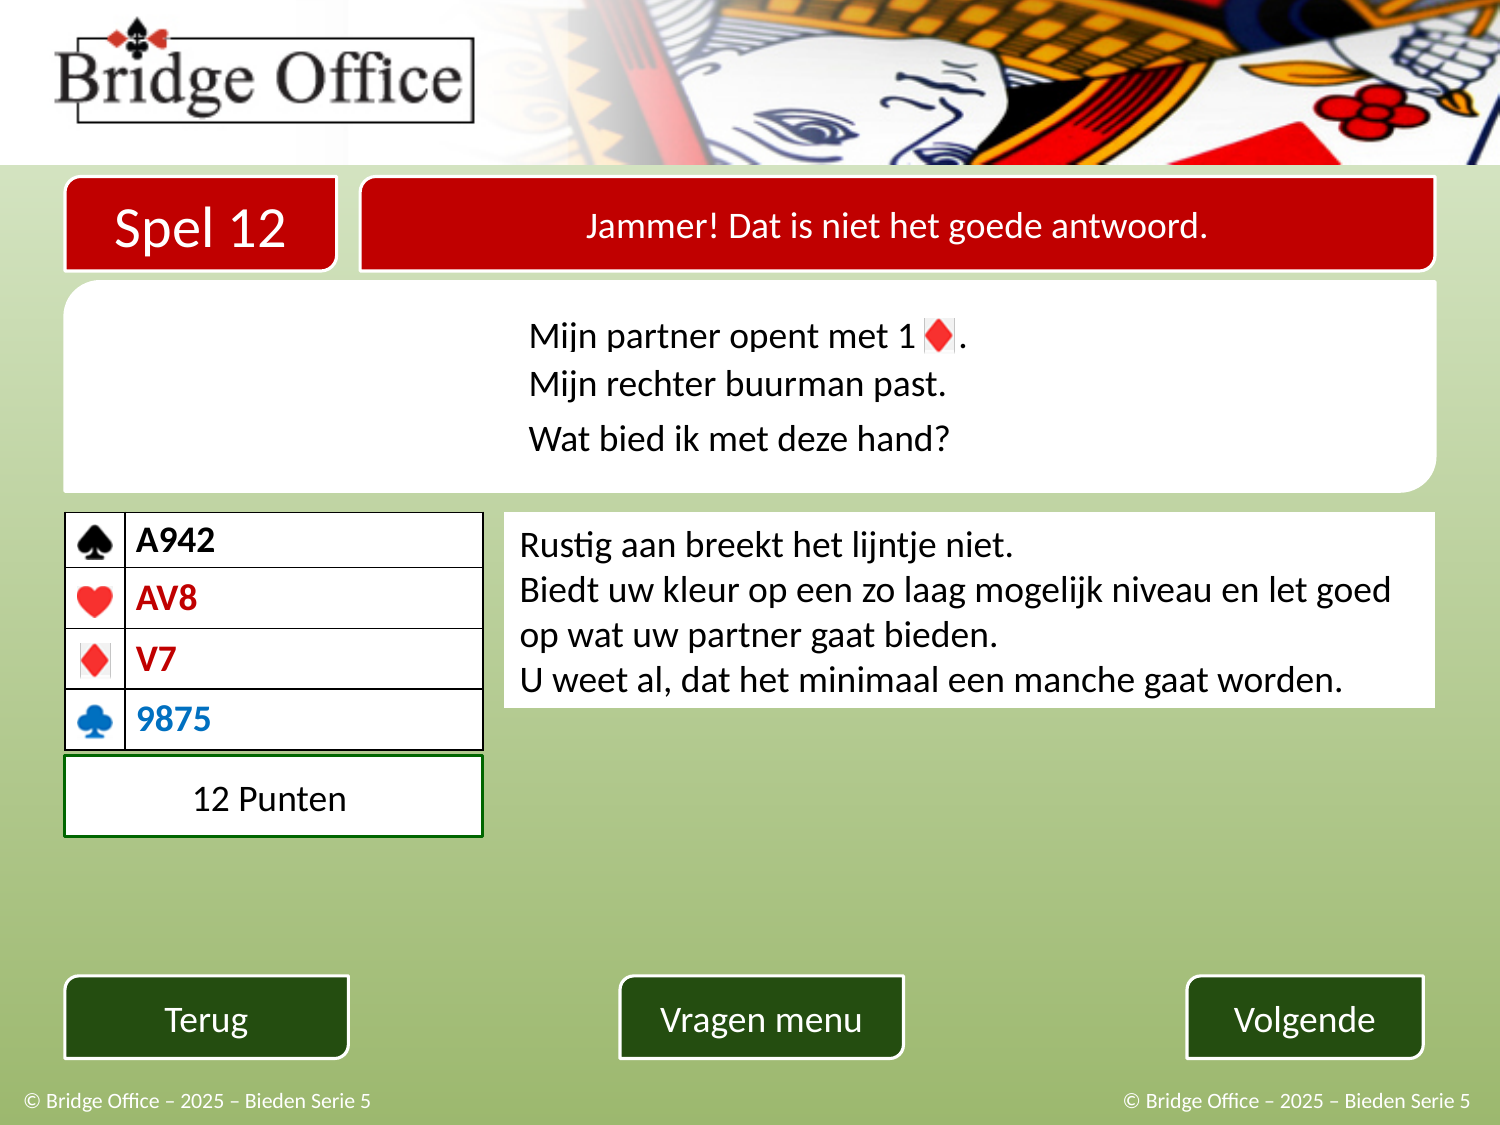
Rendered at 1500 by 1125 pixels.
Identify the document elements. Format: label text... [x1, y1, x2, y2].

text_box [63, 280, 1437, 493]
table_header [66, 513, 124, 567]
table_cell [66, 629, 124, 688]
text_box Vragen menu [618, 974, 906, 1061]
table_cell 9875 [126, 690, 482, 749]
table_cell [66, 568, 124, 628]
text_box Wat bied ik met deze hand? [513, 406, 987, 467]
picture [77, 585, 114, 618]
picture [77, 643, 114, 679]
picture [920, 318, 957, 354]
table_cell AV8 [126, 568, 482, 628]
table_cell [66, 690, 124, 749]
text_box © Bridge Office – 2025 – Bieden Serie 5 [1107, 1079, 1500, 1121]
text_box © Bridge Office – 2025 – Bieden Serie 5 [8, 1079, 393, 1121]
text_box Terug [63, 974, 350, 1061]
text_box Mijn partner opent met 1 . [513, 303, 1022, 364]
picture [77, 524, 114, 561]
text_box Spel 12 [63, 179, 339, 273]
table_header A942 [126, 513, 482, 567]
text_box Volgende [1185, 974, 1425, 1061]
text_box Rustig aan breekt het lijntje niet. Biedt uw kleur op een zo laag mogelijk niveau en let goed op wat uw partner gaat bieden. U weet al, dat het minimaal een manche gaat worden. [504, 512, 1435, 708]
picture [0, 0, 1500, 166]
text_box 12 Punten [63, 754, 484, 838]
picture [77, 703, 114, 740]
text_box Mijn rechter buurman past. [513, 352, 987, 406]
table_cell V7 [126, 629, 482, 688]
text_box Jammer! Dat is niet het goede antwoord. [358, 179, 1437, 273]
